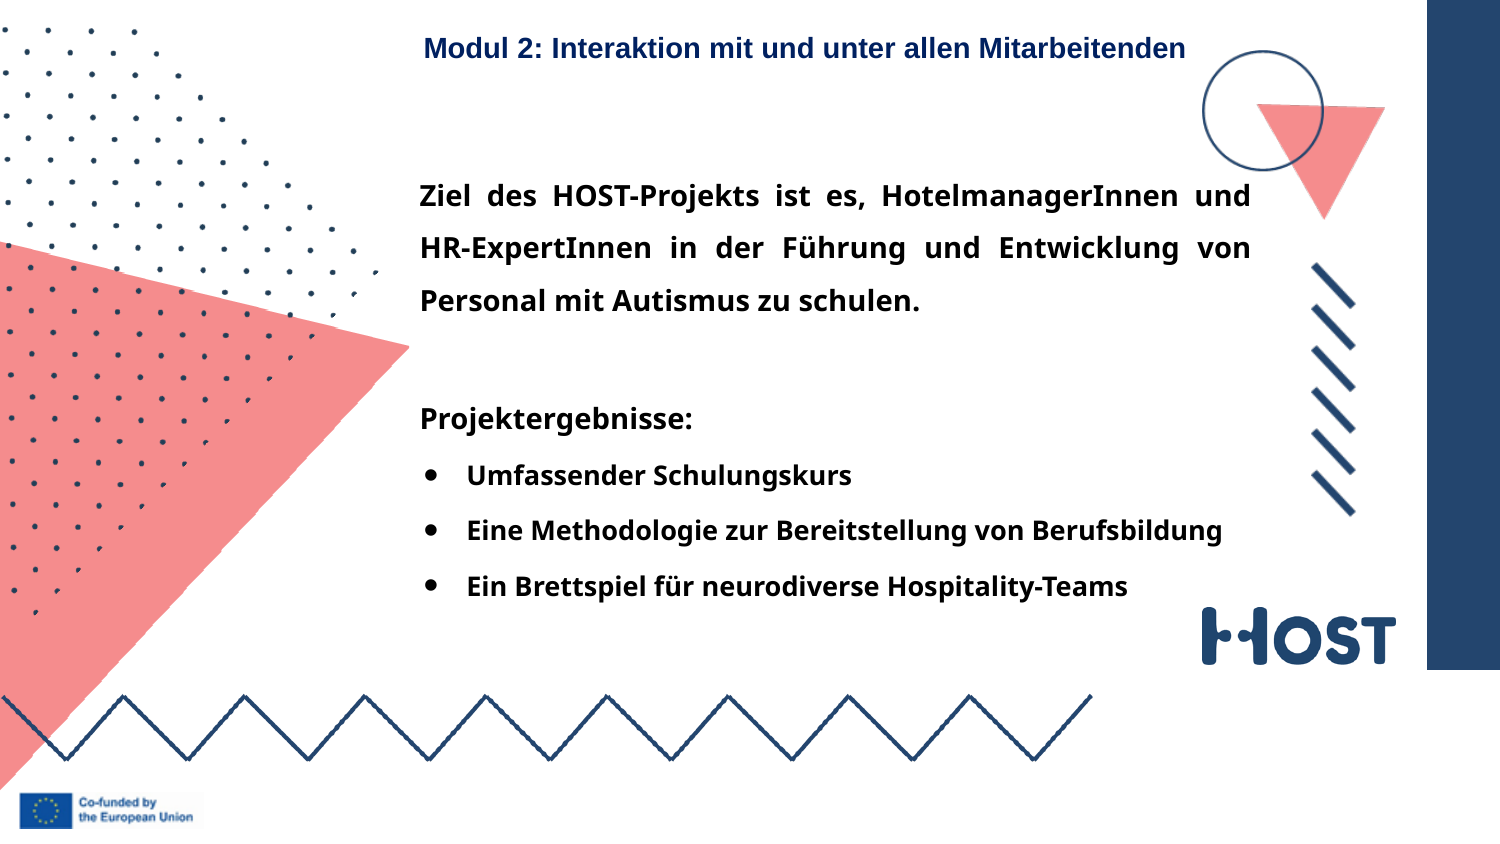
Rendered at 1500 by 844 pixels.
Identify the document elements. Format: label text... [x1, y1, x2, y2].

picture [1268, 607, 1396, 665]
picture [1202, 50, 1385, 220]
picture [1427, 0, 1500, 670]
picture [1310, 261, 1357, 519]
picture [0, 23, 1093, 844]
text_box Modul 2: Interaktion mit und unter allen Mitarbeitenden [408, 10, 1203, 68]
list Ziel des HOST-Projekts ist es, HotelmanagerInnen und HR-ExpertInnen in der Führung und Entwicklung von Personal mit Autismus zu schulen. Projektergebnisse: Umfassender Schulungskurs Eine Methodologie zur Bereitstellung von Berufsbildung Ein Brettspiel für neurodiverse Hospitality-Teams [404, 144, 1268, 737]
